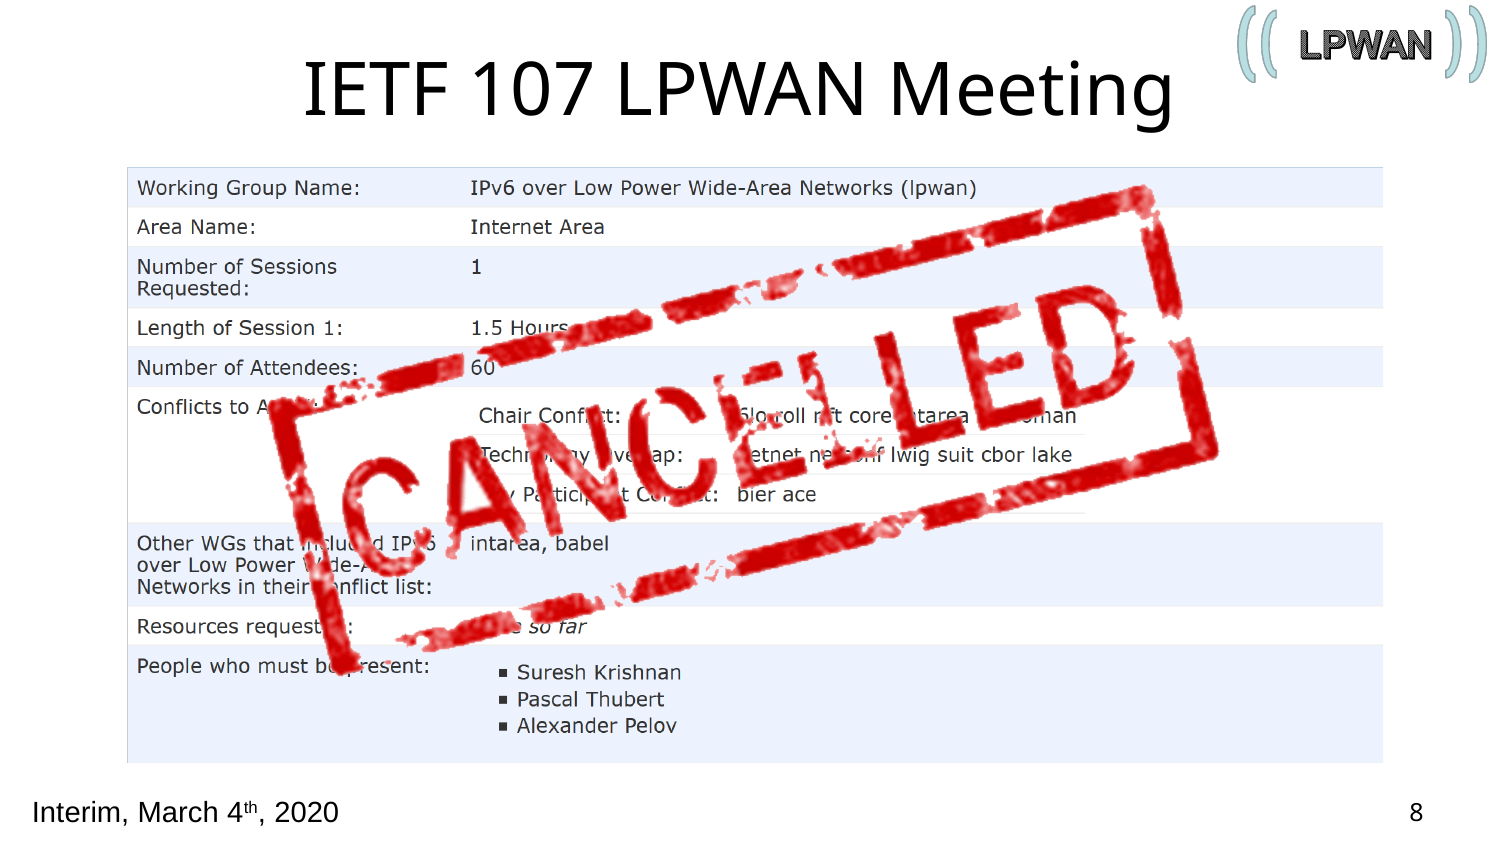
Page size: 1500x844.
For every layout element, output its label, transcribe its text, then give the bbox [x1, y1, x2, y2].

picture [1237, 5, 1487, 83]
title IETF 107 LPWAN Meeting [75, 33, 1425, 139]
slide_number 8 [1358, 791, 1439, 837]
picture [125, 102, 1384, 763]
